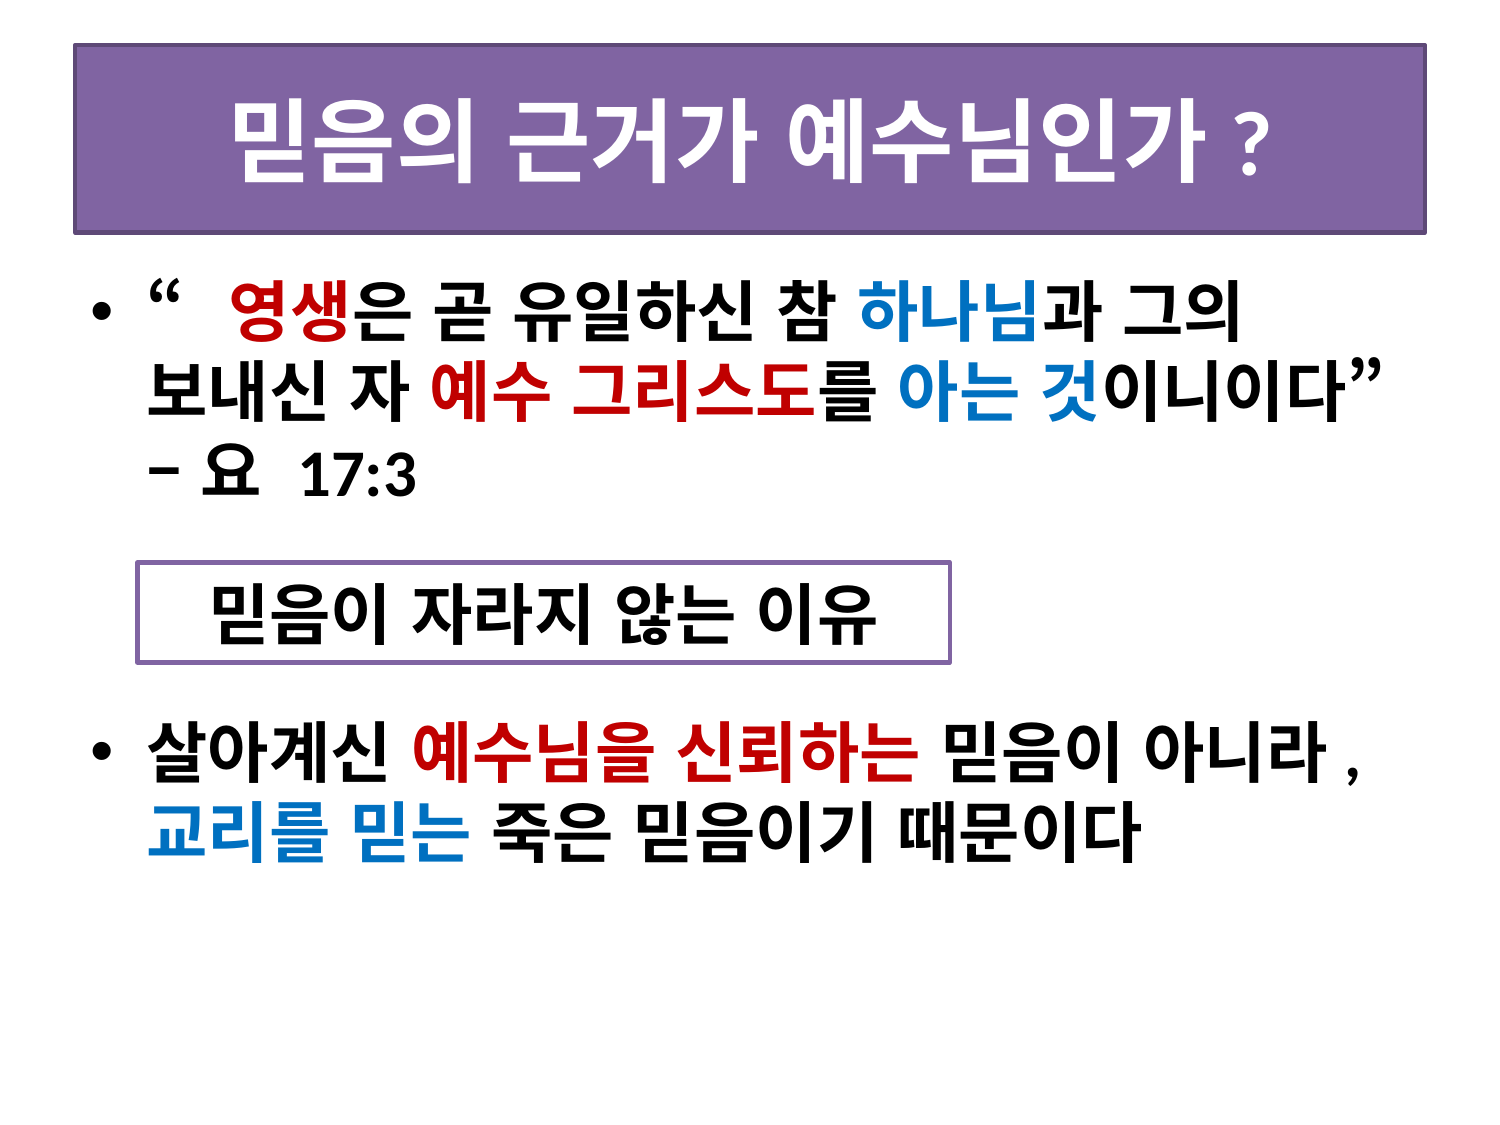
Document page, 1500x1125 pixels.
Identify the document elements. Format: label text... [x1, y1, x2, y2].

text_box 믿음이 자라지 않는 이유 [135, 560, 952, 665]
title 믿음의 근거가 예수님인가? [73, 43, 1427, 235]
list “영생은 곧 유일하신 참 하나님과 그의 보내신 자 예수 그리스도를 아는 것이니이다” – 요 17:3 살아계신 예수님을 신뢰하는 믿음이 아니라, 교리를 믿는 죽은 믿음이기 때문이다 [75, 262, 1425, 1005]
